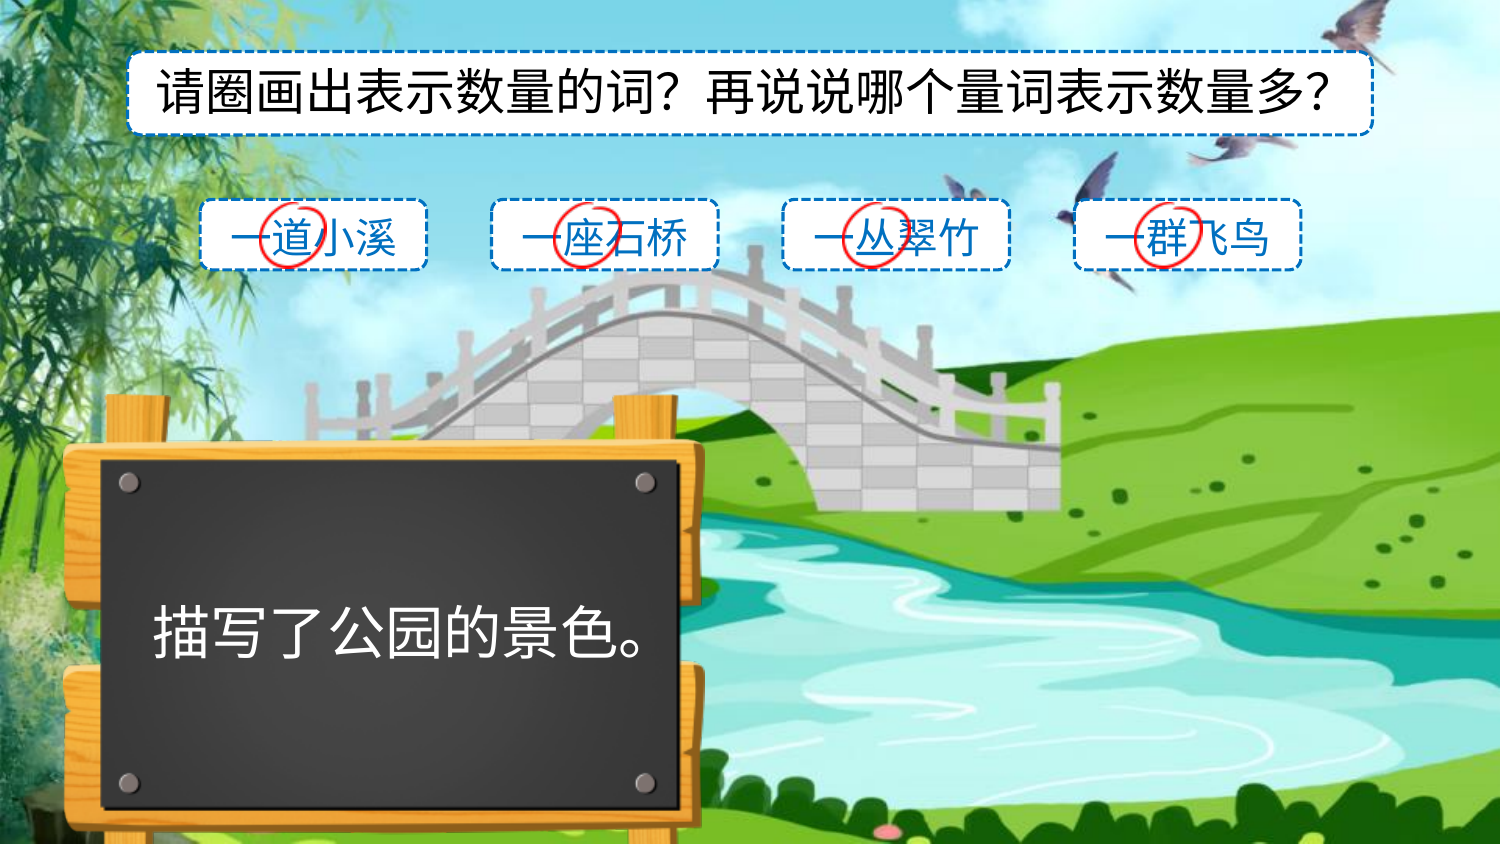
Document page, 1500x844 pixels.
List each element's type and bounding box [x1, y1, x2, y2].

text_box [491, 199, 719, 271]
text_box [63, 393, 705, 844]
picture [0, 0, 1500, 844]
text_box [1074, 199, 1301, 271]
text_box [200, 199, 427, 271]
text_box [782, 199, 1010, 271]
text_box [127, 51, 1373, 135]
